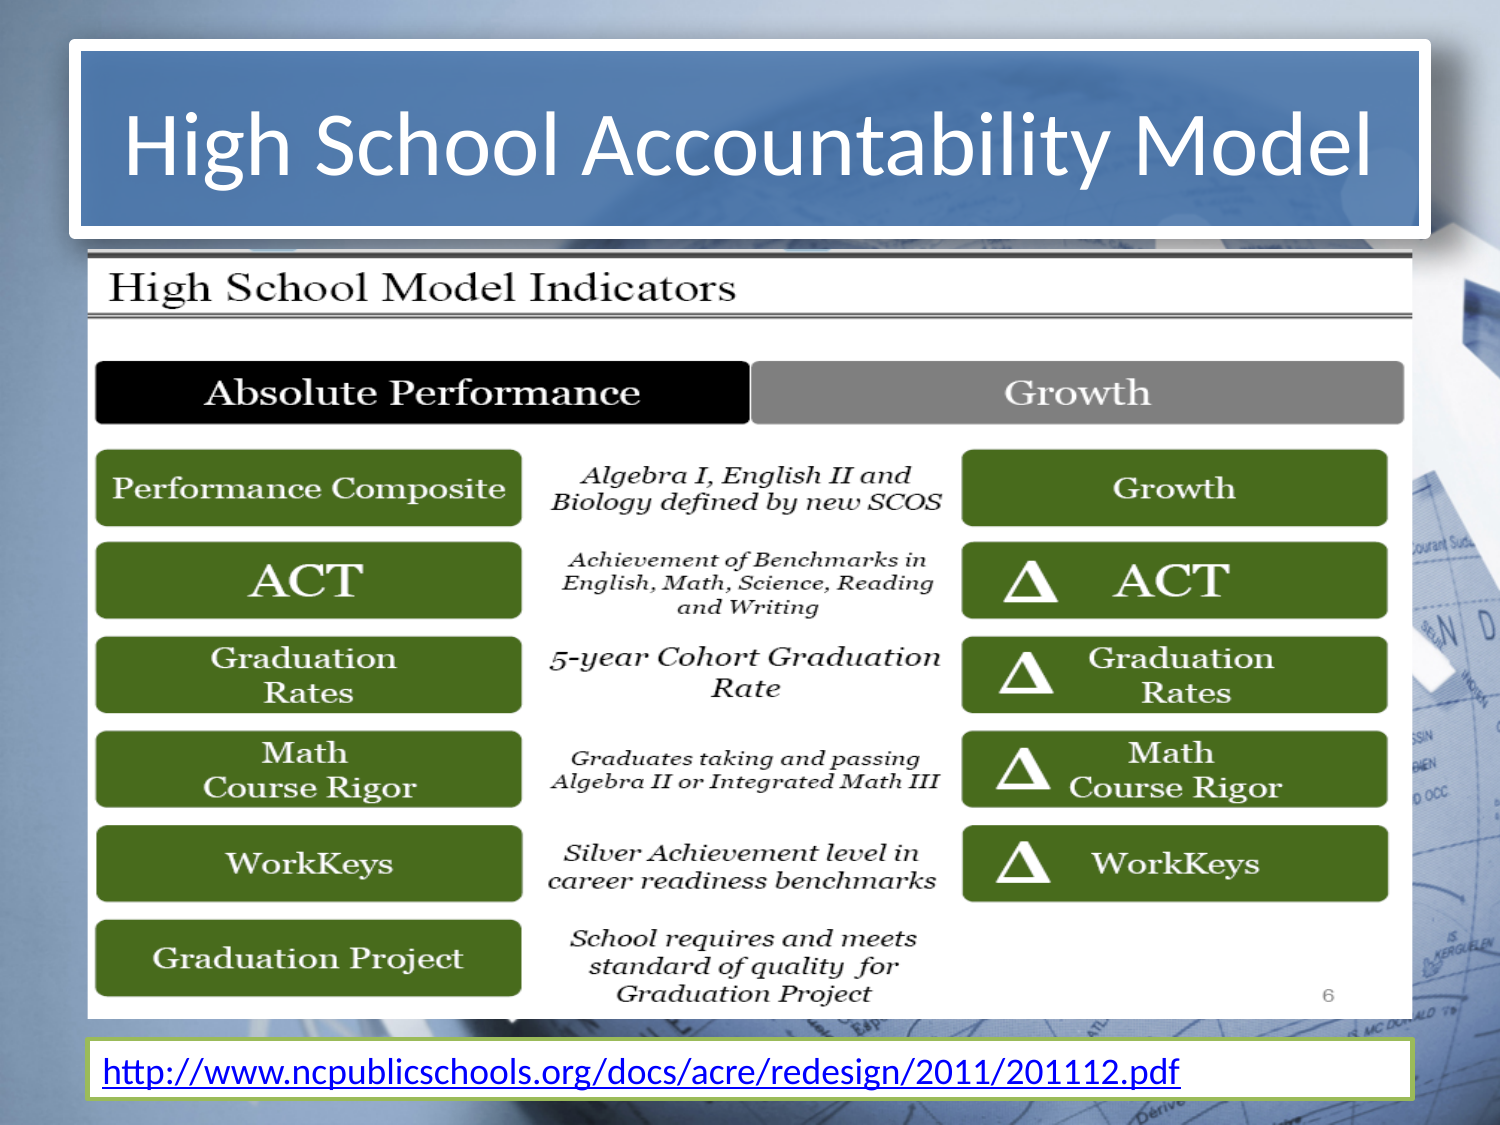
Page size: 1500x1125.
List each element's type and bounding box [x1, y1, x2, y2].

list [87, 249, 1413, 1019]
picture [0, 0, 1500, 1125]
